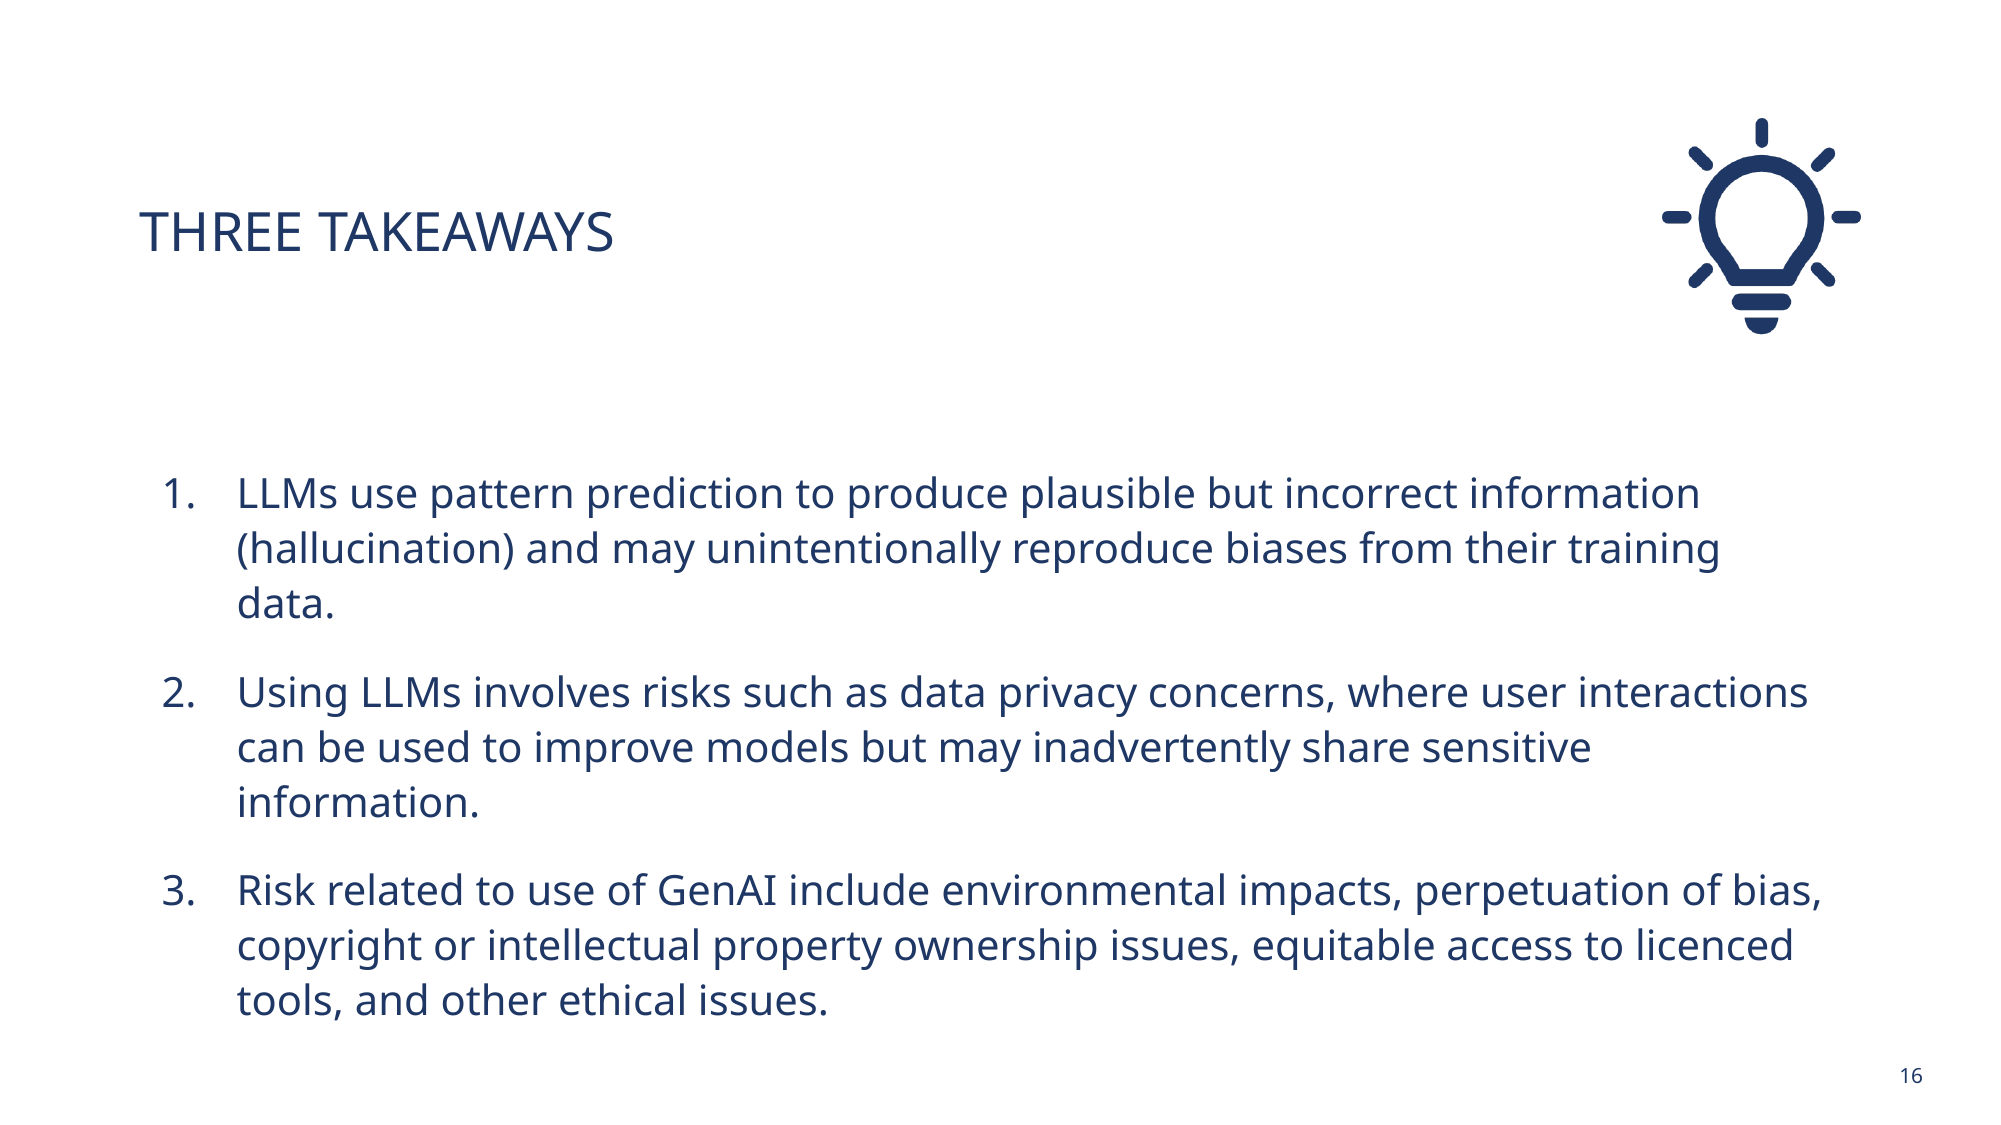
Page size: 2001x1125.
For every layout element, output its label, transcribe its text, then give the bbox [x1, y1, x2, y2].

slide_number 16 [1820, 1055, 1938, 1098]
title Three takeaways [124, 197, 2000, 360]
list LLMs use pattern prediction to produce plausible but incorrect information (hallucination) and may unintentionally reproduce biases from their training data. Using LLMs involves risks such as data privacy concerns, where user interactions can be used to improve models but may inadvertently share sensitive information. Risk related to use of GenAI include environmental impacts, perpetuation of bias, copyright or intellectual property ownership issues, equitable access to licenced tools, and other ethical issues. [146, 454, 1854, 1125]
picture [1643, 109, 1880, 347]
